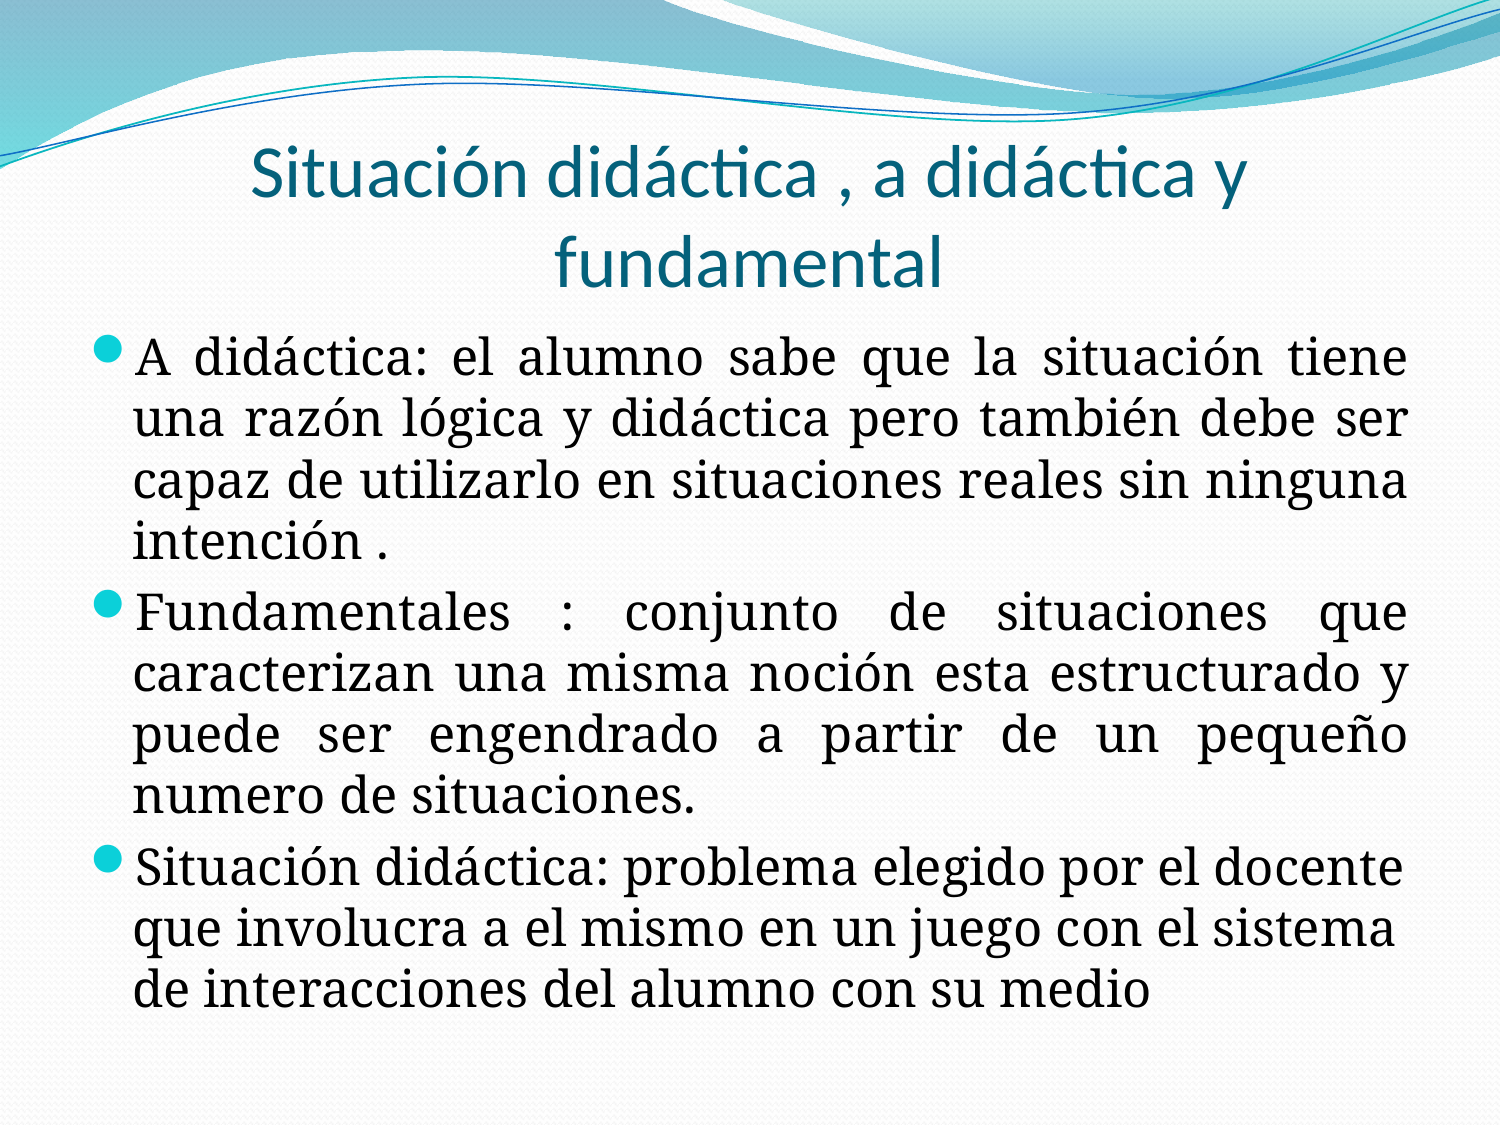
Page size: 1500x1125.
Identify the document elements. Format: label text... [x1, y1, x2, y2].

title Situación didáctica , a didáctica y fundamental [75, 115, 1425, 303]
list A didáctica: el alumno sabe que la situación tiene una razón lógica y didáctica pero también debe ser capaz de utilizarlo en situaciones reales sin ninguna intención . Fundamentales : conjunto de situaciones que caracterizan una misma noción esta estructurado y puede ser engendrado a partir de un pequeño numero de situaciones. Situación didáctica: problema elegido por el docente que involucra a el mismo en un juego con el sistema de interacciones del alumno con su medio [75, 317, 1425, 1038]
